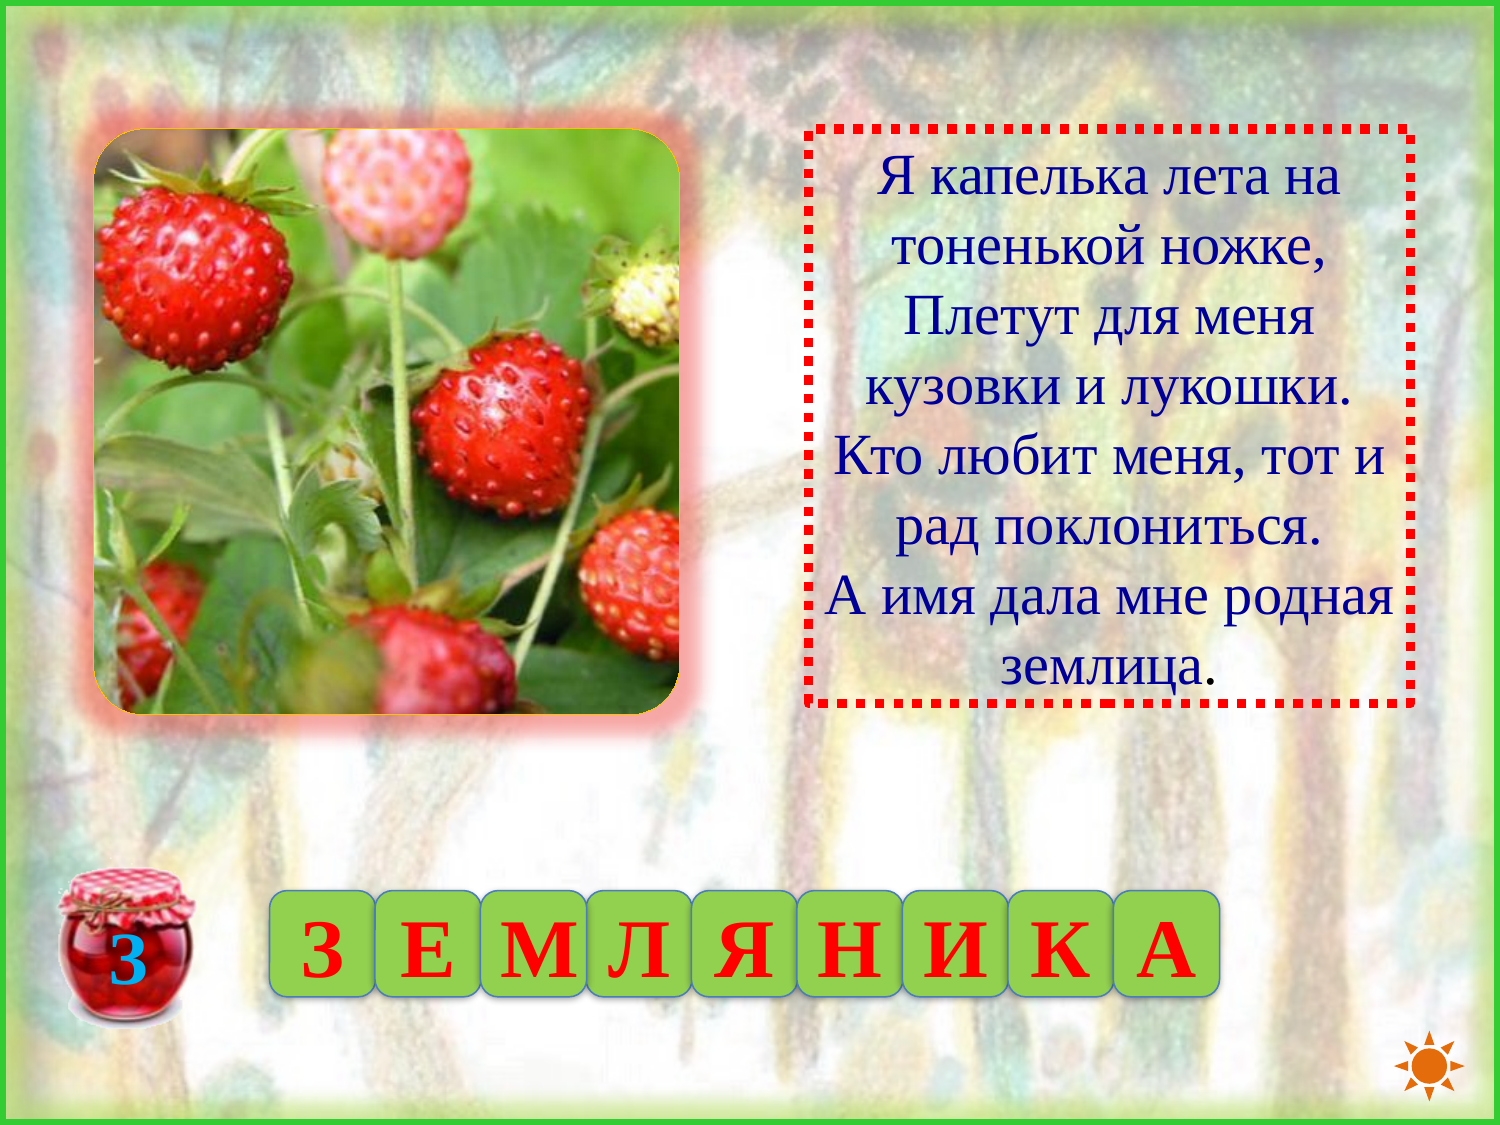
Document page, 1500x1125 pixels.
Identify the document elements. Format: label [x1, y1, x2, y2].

text_box [1391, 1028, 1467, 1104]
text_box [0, 0, 1500, 1125]
picture [46, 855, 223, 1044]
picture [93, 128, 680, 716]
